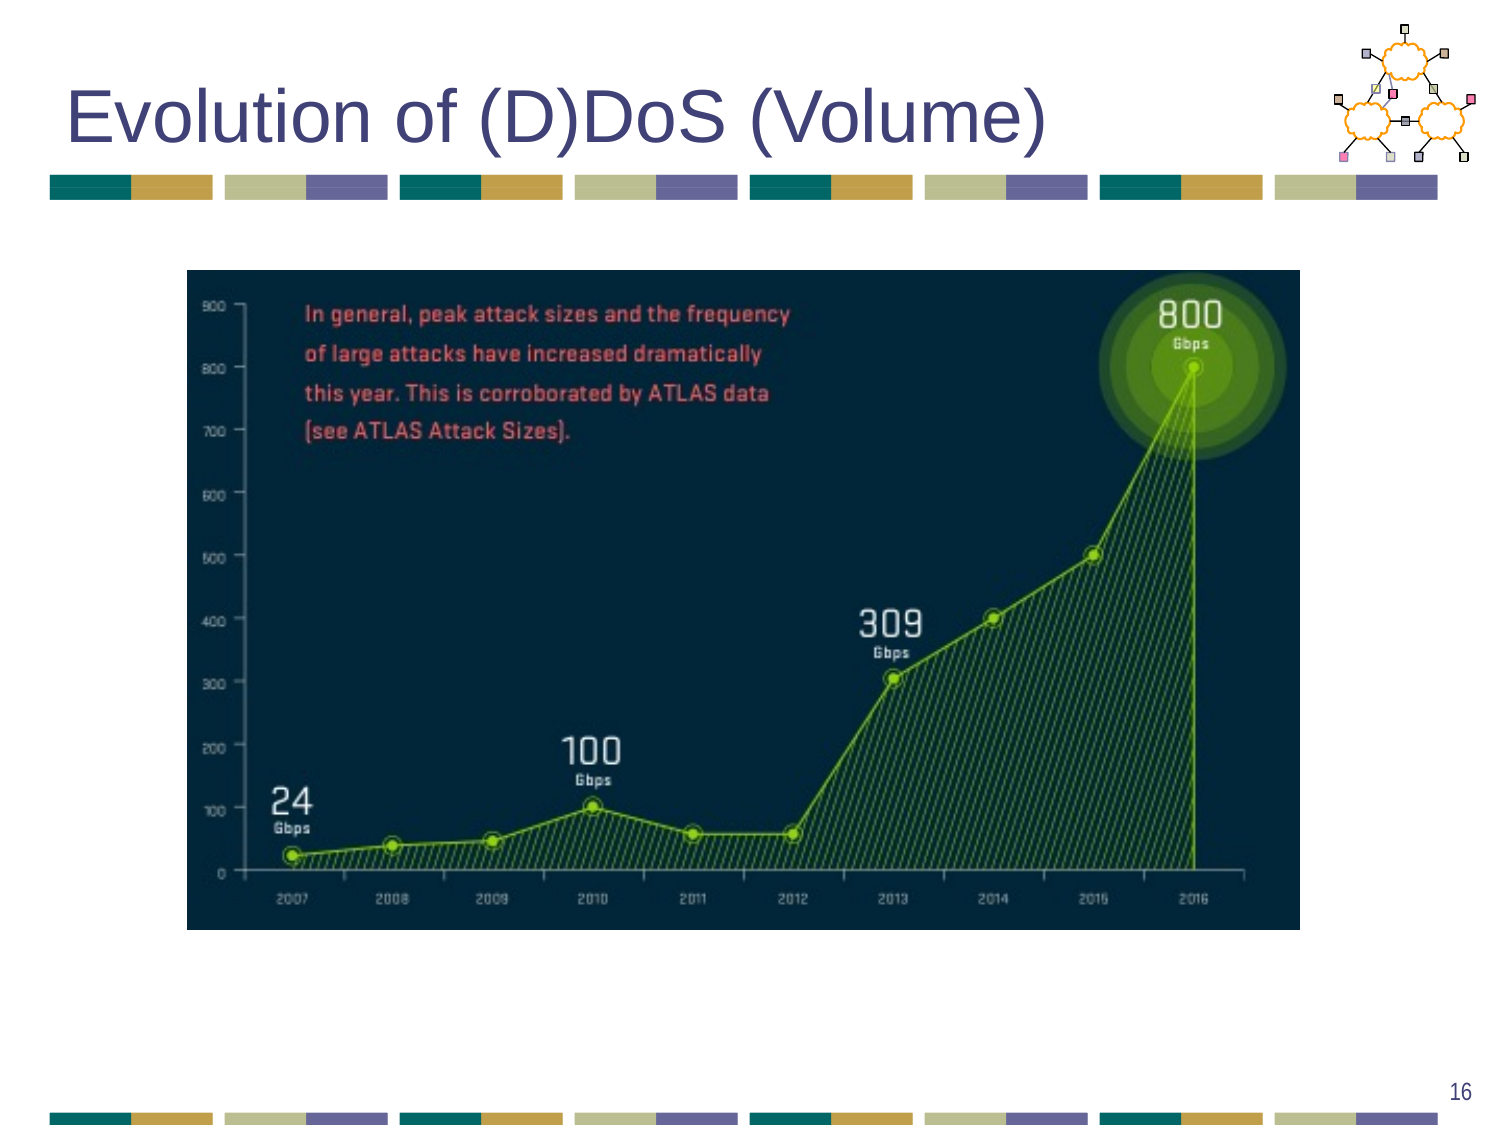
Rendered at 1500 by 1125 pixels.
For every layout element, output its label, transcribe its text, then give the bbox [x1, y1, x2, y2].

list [187, 270, 1301, 930]
title Evolution of (D)DoS (Volume) [50, 62, 1388, 163]
slide_number 16 [1174, 1037, 1488, 1113]
